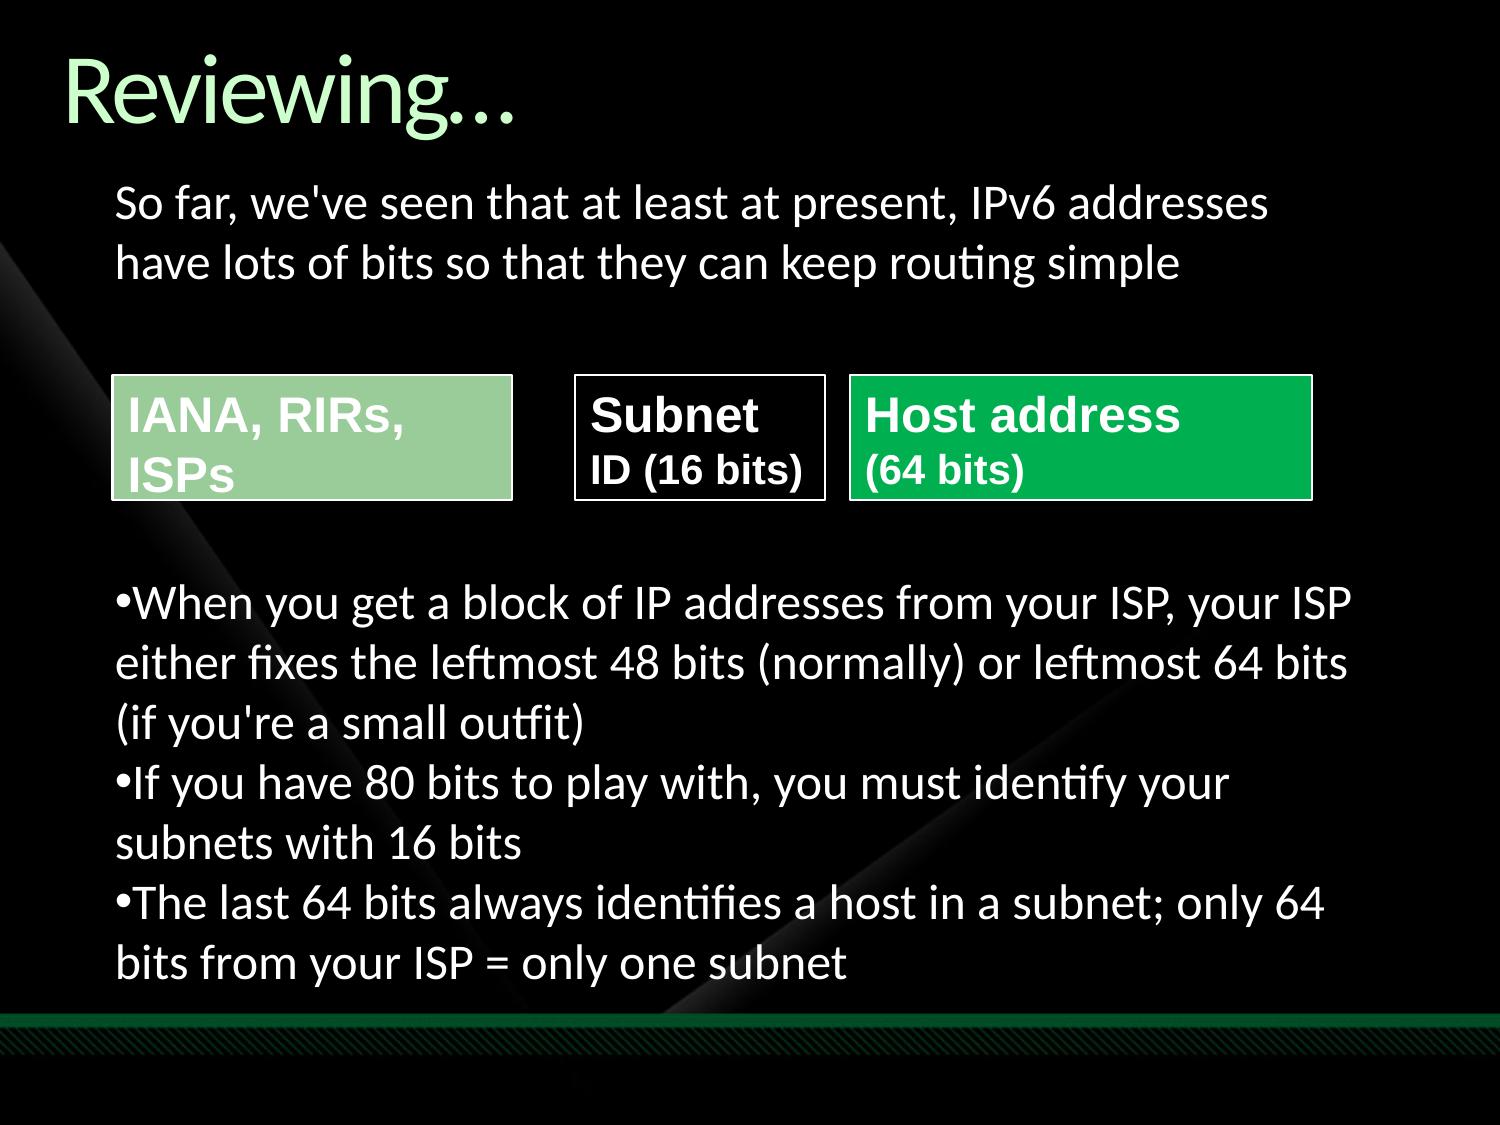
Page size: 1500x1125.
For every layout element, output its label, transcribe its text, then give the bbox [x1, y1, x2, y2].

text_box So far, we've seen that at least at present, IPv6 addresses have lots of bits so that they can keep routing simple [99, 162, 1288, 298]
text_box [112, 374, 1313, 501]
text_box When you get a block of IP addresses from your ISP, your ISP either fixes the leftmost 48 bits (normally) or leftmost 64 bits (if you're a small outfit) If you have 80 bits to play with, you must identify your subnets with 16 bits The last 64 bits always identifies a host in a subnet; only 64 bits from your ISP = only one subnet [99, 562, 1400, 998]
title Reviewing… [62, 37, 1438, 147]
picture [0, 0, 1500, 1125]
